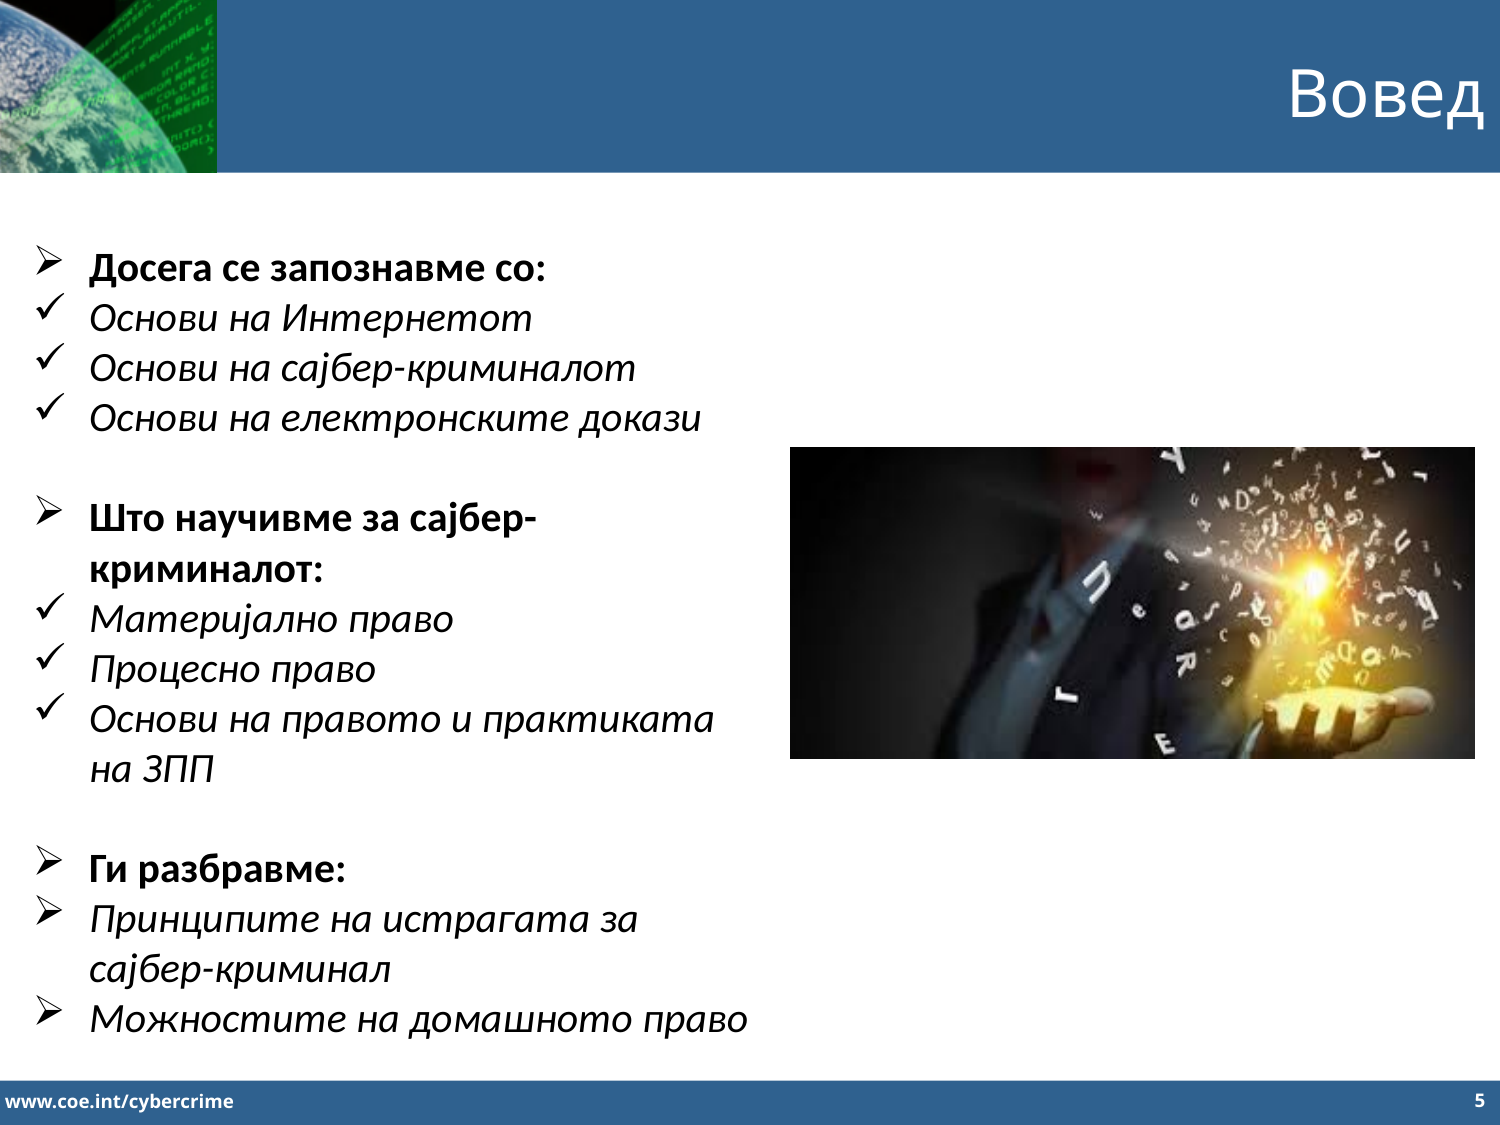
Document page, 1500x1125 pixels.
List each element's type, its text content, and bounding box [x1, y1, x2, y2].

slide_number 5 [1149, 1081, 1500, 1125]
text_box Досега се запознавме со: Основи на Интернетот Основи на сајбер-криминалот Основи на електронските докази Што научивме за сајбер-криминалот: Материјално право Процесно право Основи на правото и практиката на ЗПП Ги разбравме: Принципите на истрагата за сајбер-криминал Можностите на домашното право [18, 232, 769, 1048]
picture [0, 1, 217, 173]
text_box Вовед [325, 15, 1500, 168]
picture [790, 447, 1475, 759]
